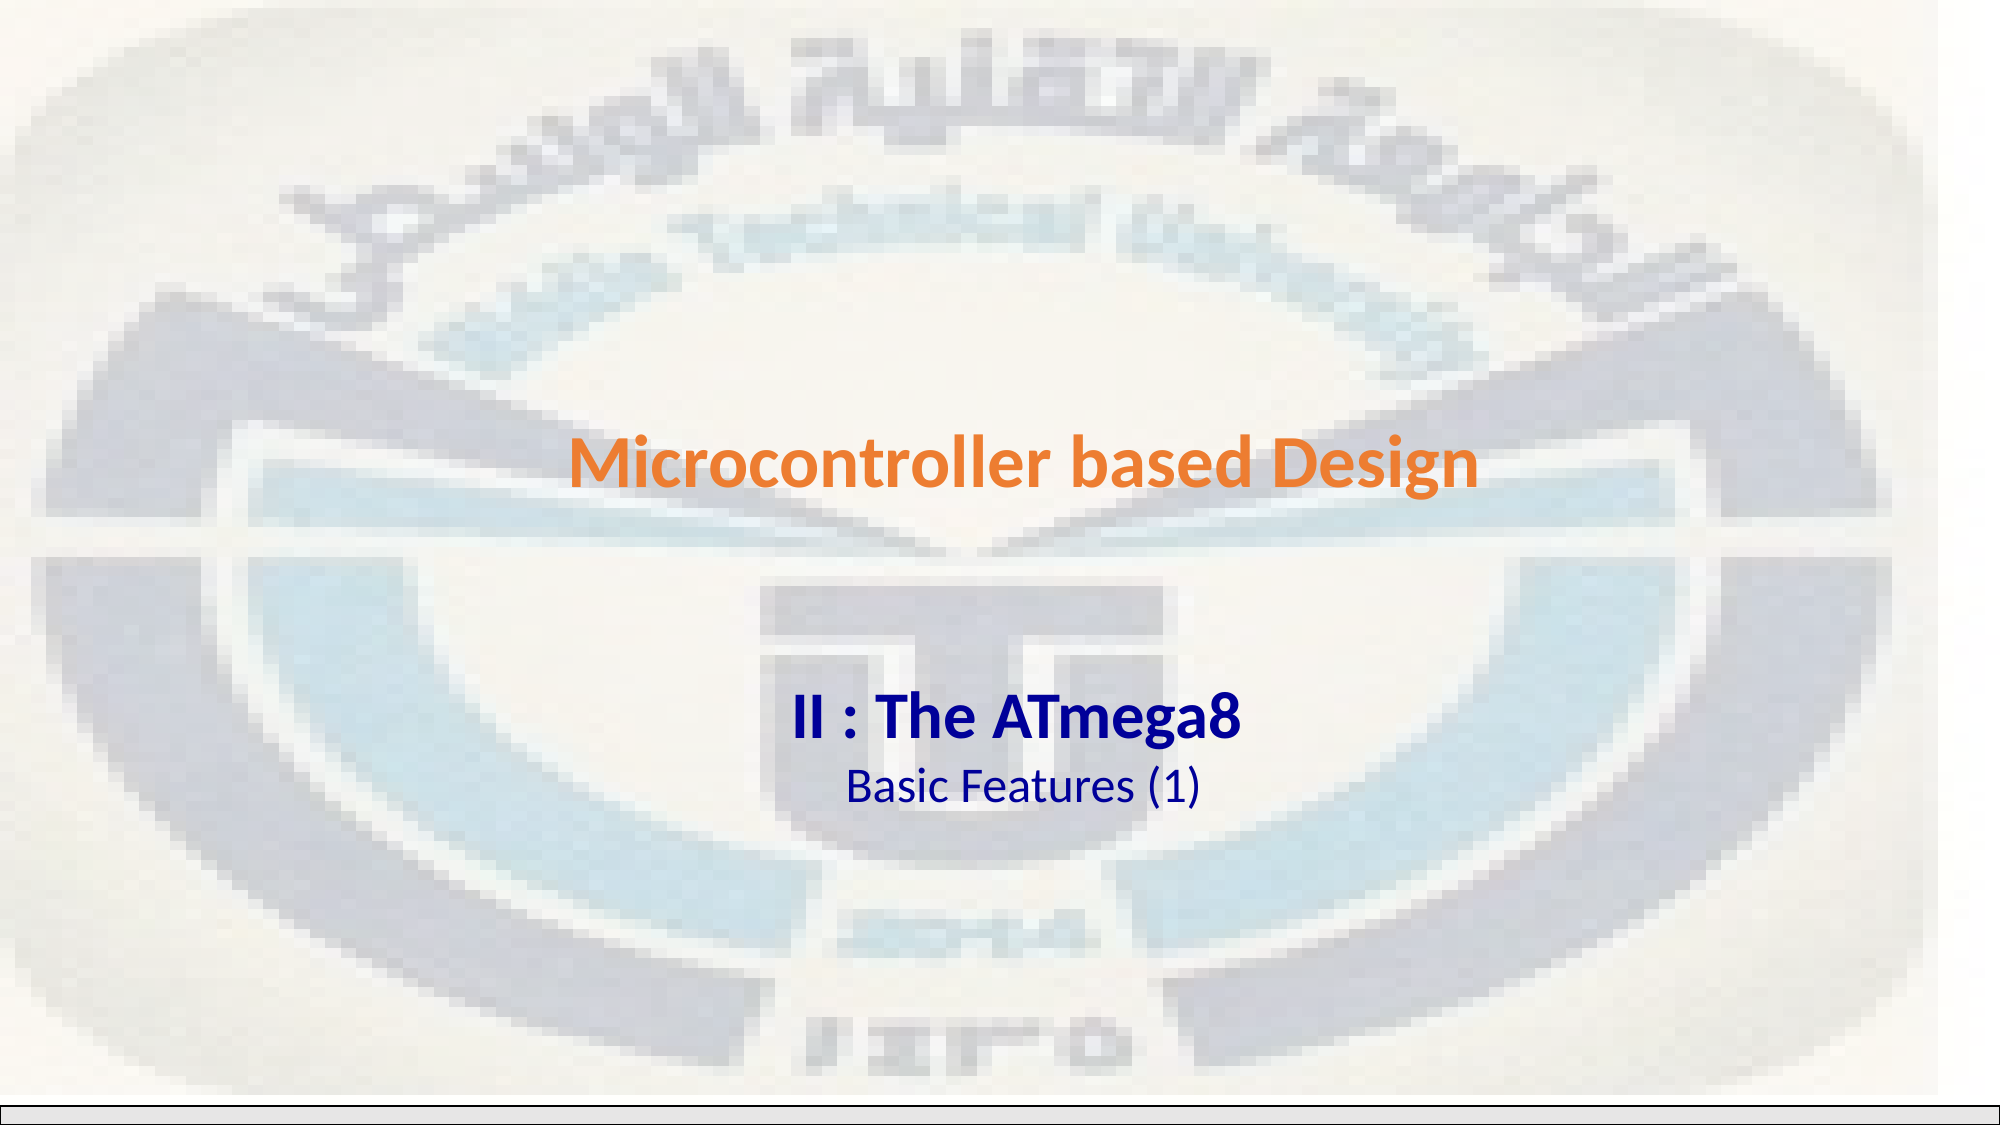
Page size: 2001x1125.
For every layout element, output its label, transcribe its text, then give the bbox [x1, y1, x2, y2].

text_box Microcontroller based Design II : The ATmega8 Basic Features (1) [213, 267, 1835, 957]
text_box Label Operator Operand[s] ;Comment INIT: mov ax, bx ; Copy contents of bx into ax Label - INIT: Operator - mov Operands - ax and bx Comment - alphanumeric string between ; and \n Not case sensitive Unlike other assemblers, destination operand is first mov is the mnemonic that the assembler translates into an opcode [0, 0, 2000, 1105]
text_box [0, 1105, 2000, 1125]
